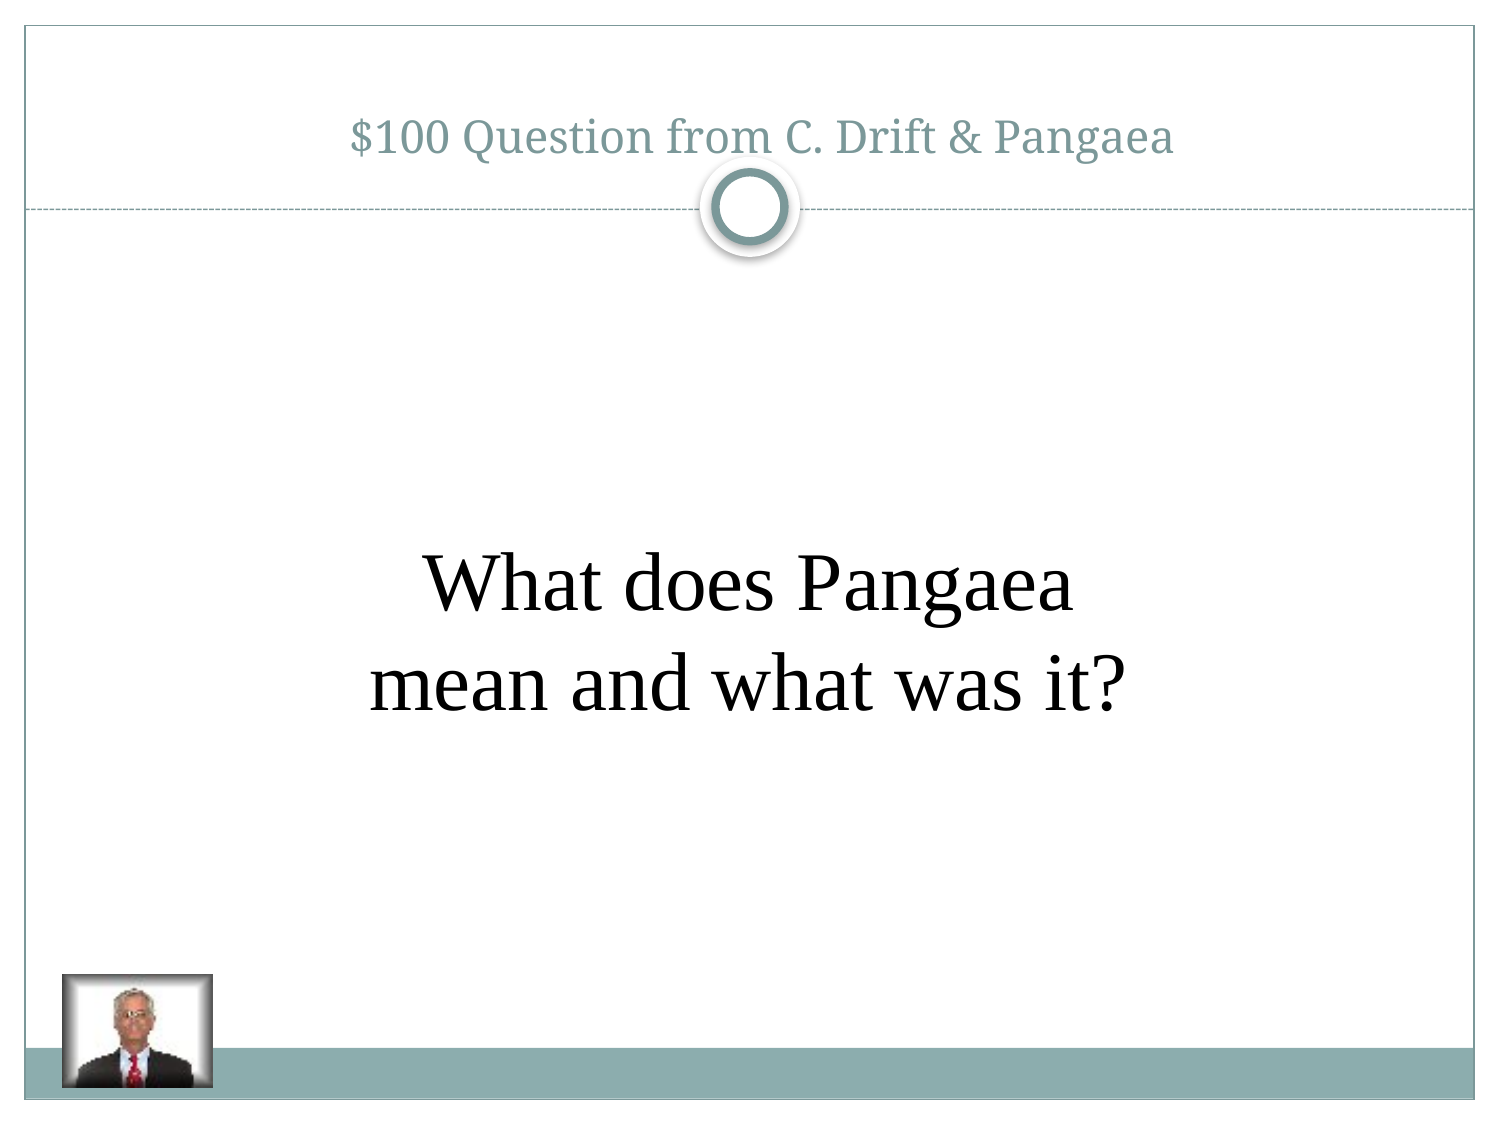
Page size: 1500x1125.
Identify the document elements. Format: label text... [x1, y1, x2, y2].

picture [62, 974, 213, 1088]
text_box What does Pangaea mean and what was it? [309, 519, 1188, 735]
title $100 Question from C. Drift & Pangaea [62, 99, 1463, 225]
